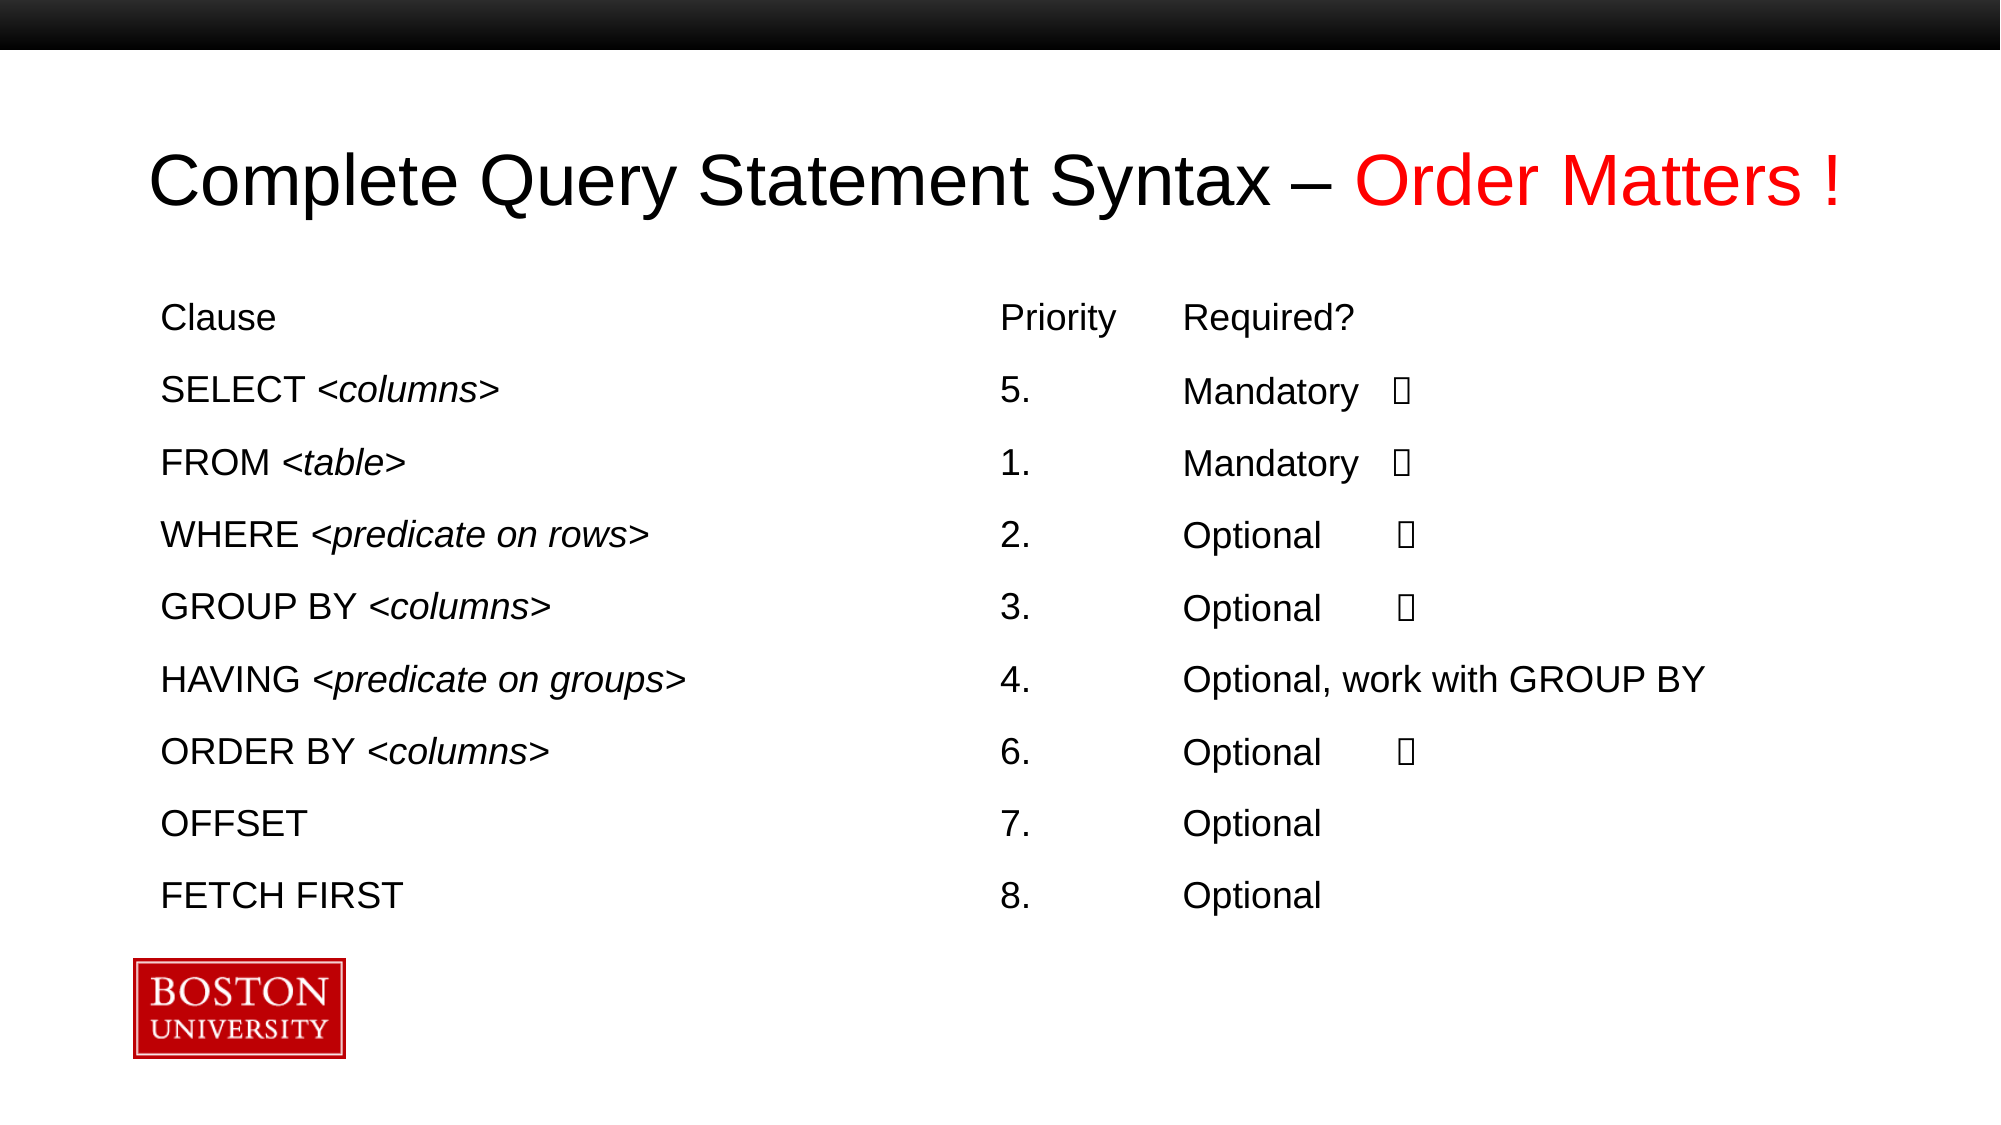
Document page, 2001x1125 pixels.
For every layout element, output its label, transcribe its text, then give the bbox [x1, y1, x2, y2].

table_cell 1. [985, 426, 1167, 498]
table_cell HAVING <predicate on groups> [145, 643, 985, 715]
table_cell 3. [985, 571, 1167, 643]
table_cell Optional  [1167, 498, 1837, 571]
table_cell 7. [985, 787, 1167, 860]
table_cell 5. [985, 354, 1167, 426]
table_cell SELECT <columns> [145, 354, 985, 426]
table_cell Optional, work with GROUP BY [1167, 643, 1837, 715]
table_header Clause [145, 281, 985, 354]
table_cell GROUP BY <columns> [145, 571, 985, 643]
table_cell 2. [985, 498, 1167, 571]
picture [133, 958, 346, 1059]
table_header Required? [1167, 281, 1837, 354]
table_cell Optional  [1167, 715, 1837, 787]
table_cell WHERE <predicate on rows> [145, 498, 985, 571]
table_cell Mandatory  [1167, 426, 1837, 498]
table_cell FETCH FIRST [145, 860, 985, 932]
table_cell Optional [1167, 787, 1837, 860]
table_cell ORDER BY <columns> [145, 715, 985, 787]
table_cell Optional  [1167, 571, 1837, 643]
table_cell Mandatory  [1167, 354, 1837, 426]
table_header Priority [985, 281, 1167, 354]
table_cell 4. [985, 643, 1167, 715]
table_cell 8. [985, 860, 1167, 932]
table_cell Optional [1167, 860, 1837, 932]
title Complete Query Statement Syntax – Order Matters ! [133, 125, 1867, 238]
table_cell 6. [985, 715, 1167, 787]
table_cell OFFSET [145, 787, 985, 860]
table_cell FROM <table> [145, 426, 985, 498]
